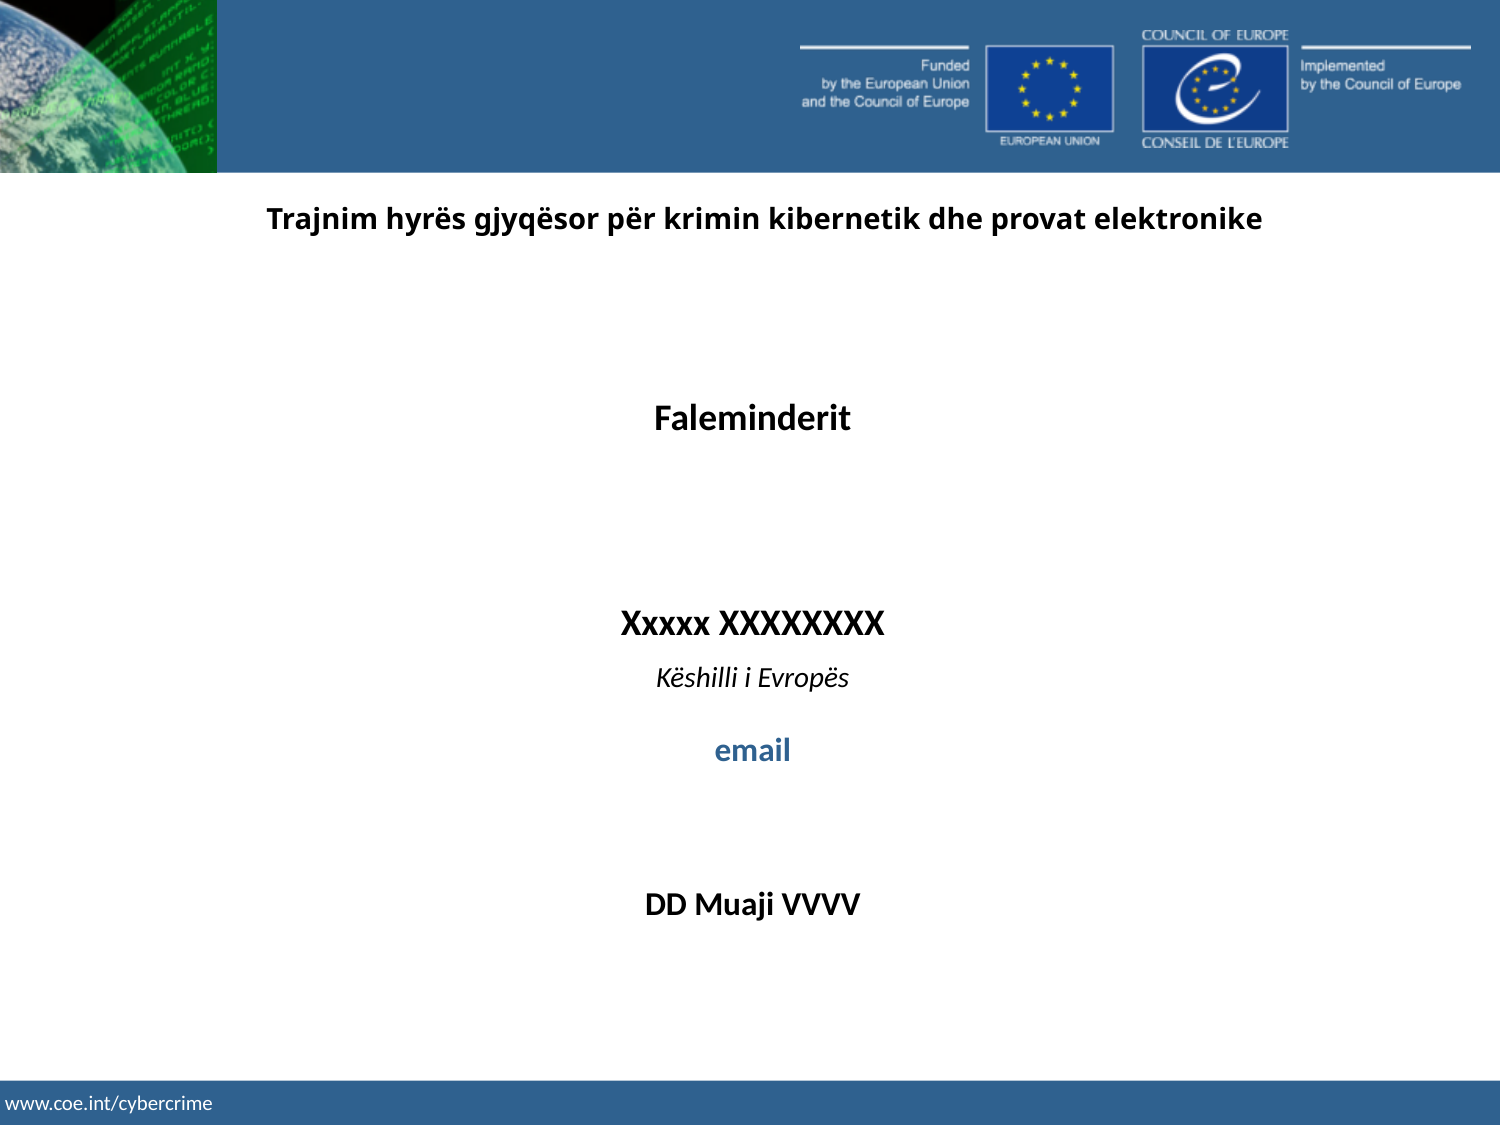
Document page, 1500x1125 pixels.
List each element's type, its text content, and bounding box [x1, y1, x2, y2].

picture [799, 30, 1471, 148]
text_box Trajnim hyrës gjyqësor për krimin kibernetik dhe provat elektronike [59, 193, 1471, 243]
text_box Faleminderit Xxxxx XXXXXXXX Këshilli i Evropës email DD Muaji VVVV [47, 385, 1459, 930]
picture [0, 0, 217, 173]
